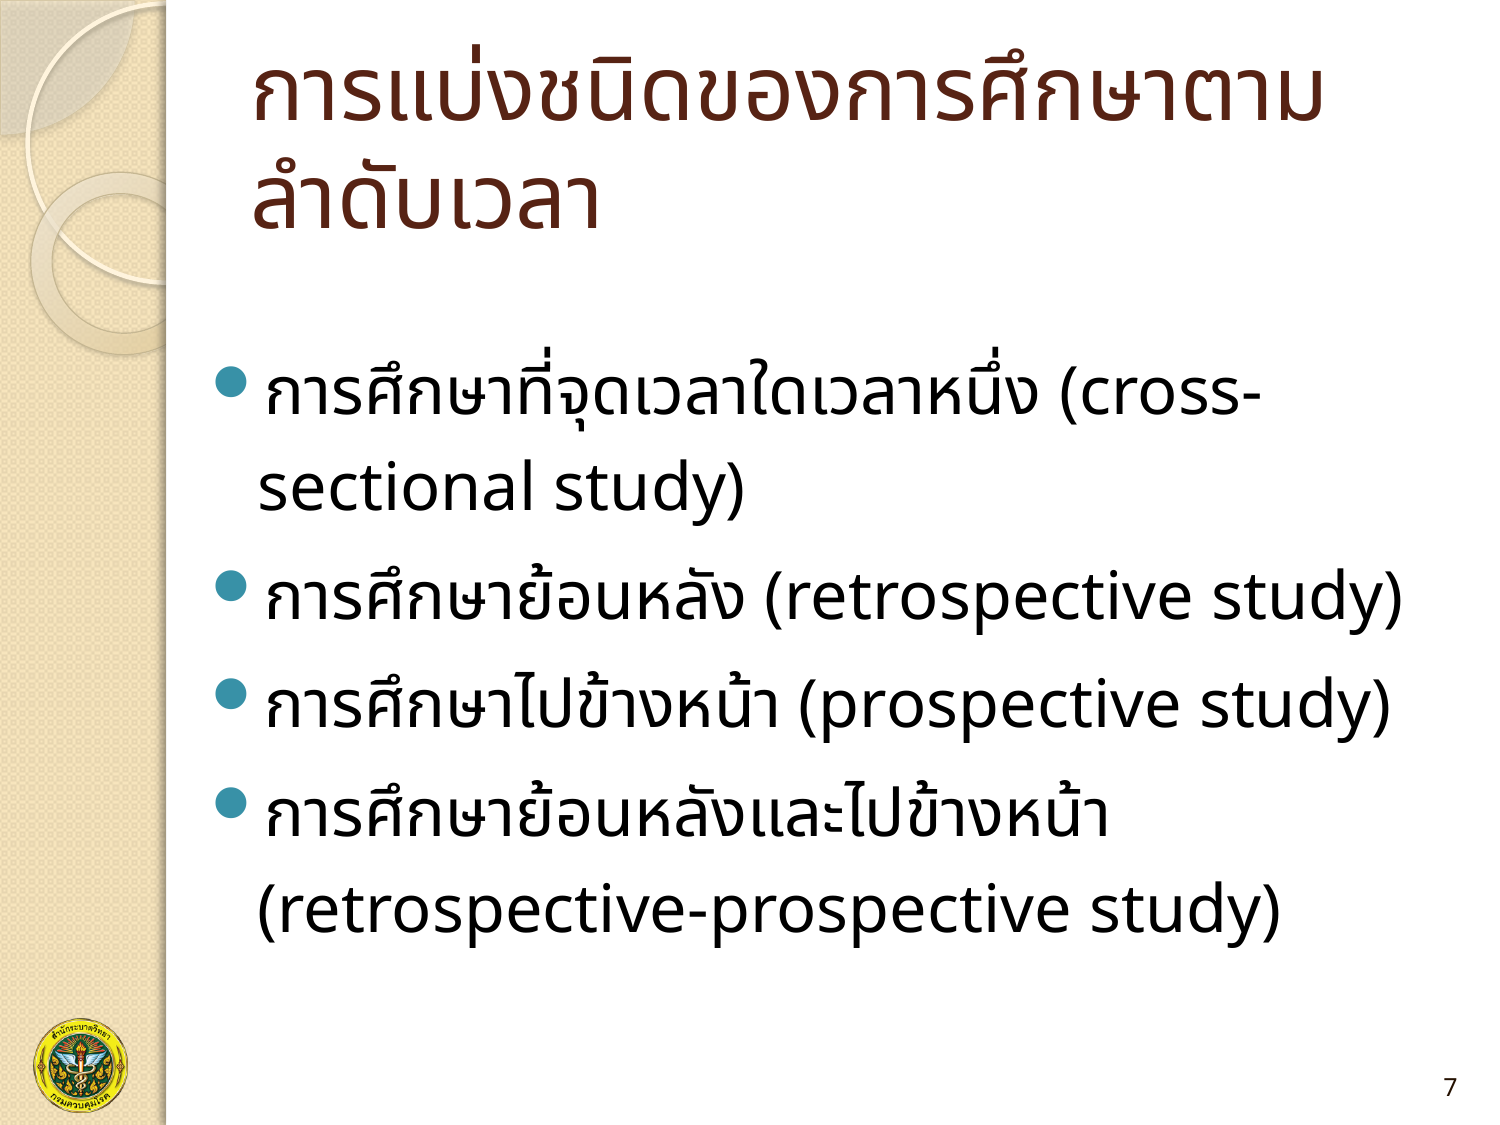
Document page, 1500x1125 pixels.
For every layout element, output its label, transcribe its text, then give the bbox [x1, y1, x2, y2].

list การศึกษาที่จุดเวลาใดเวลาหนึ่ง (cross-sectional study) การศึกษาย้อนหลัง (retrospective study) การศึกษาไปข้างหน้า (prospective study) การศึกษาย้อนหลังและไปข้างหน้า (retrospective-prospective study) [183, 324, 1459, 1000]
title การแบ่งชนิดของการศึกษาตามลำดับเวลา [235, 45, 1466, 233]
picture [33, 1018, 128, 1113]
slide_number 7 [1413, 1034, 1488, 1113]
